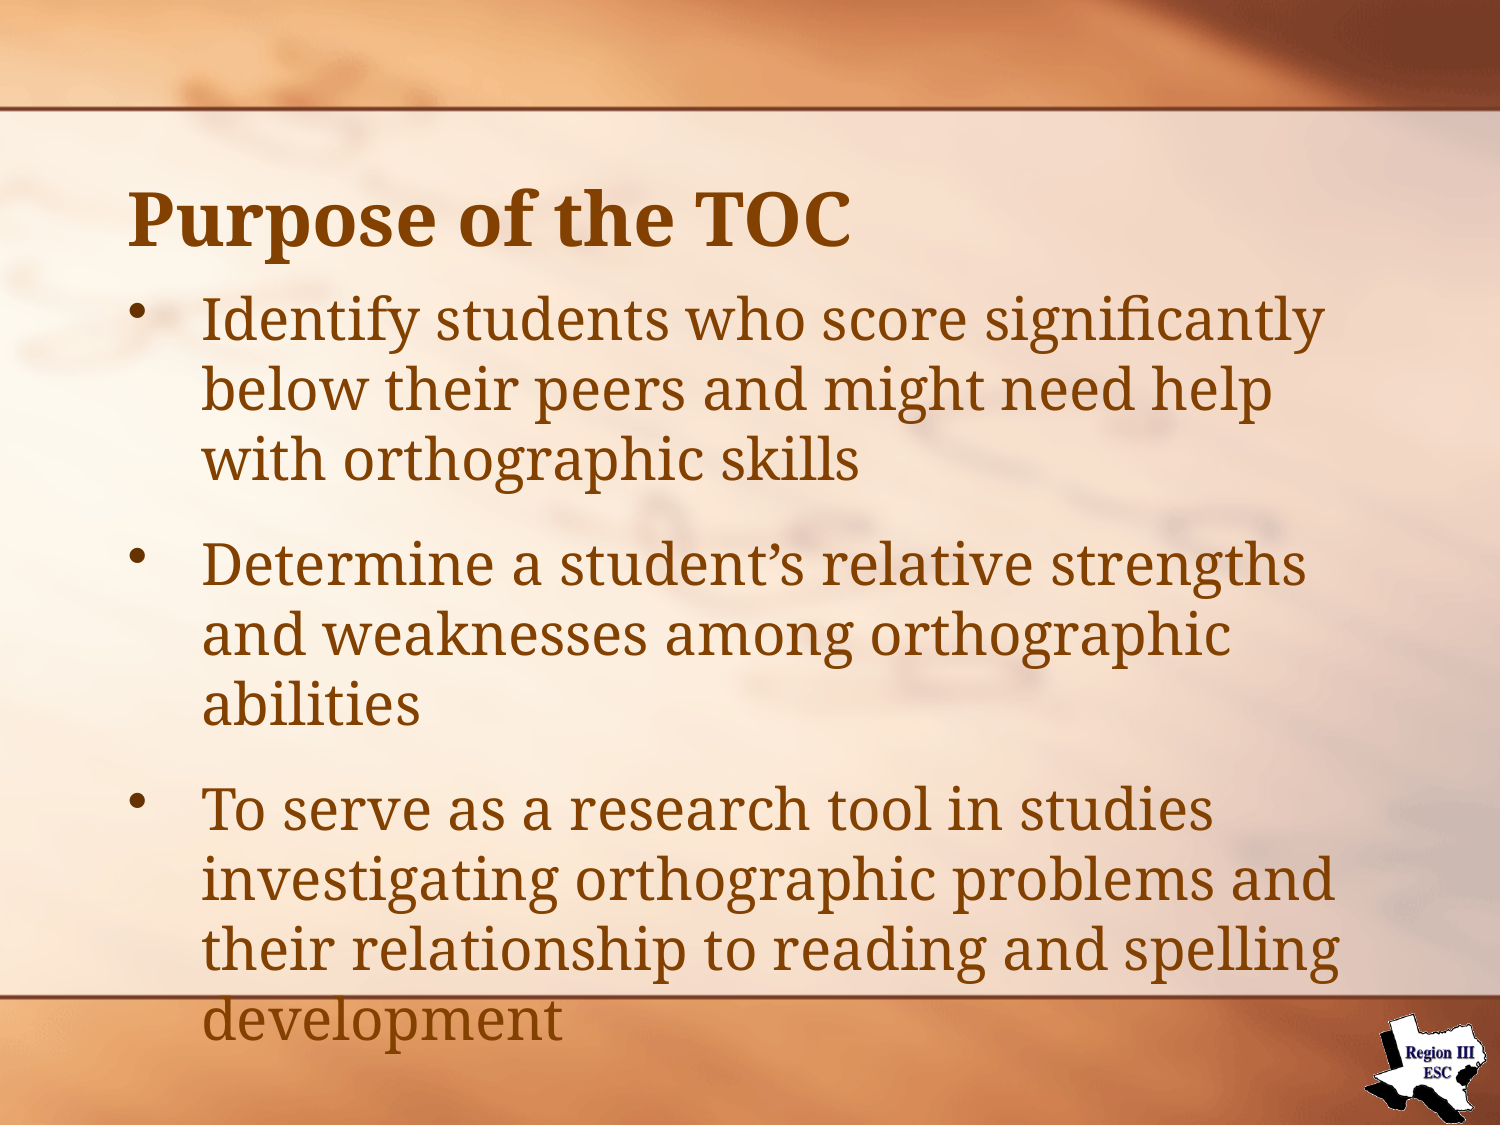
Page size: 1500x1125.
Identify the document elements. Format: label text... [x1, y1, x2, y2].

picture [0, 0, 1500, 1125]
list Identify students who score significantly below their peers and might need help with orthographic skills Determine a student’s relative strengths and weaknesses among orthographic abilities To serve as a research tool in studies investigating orthographic problems and their relationship to reading and spelling development [112, 275, 1413, 950]
title Purpose of the TOC [112, 125, 1413, 270]
